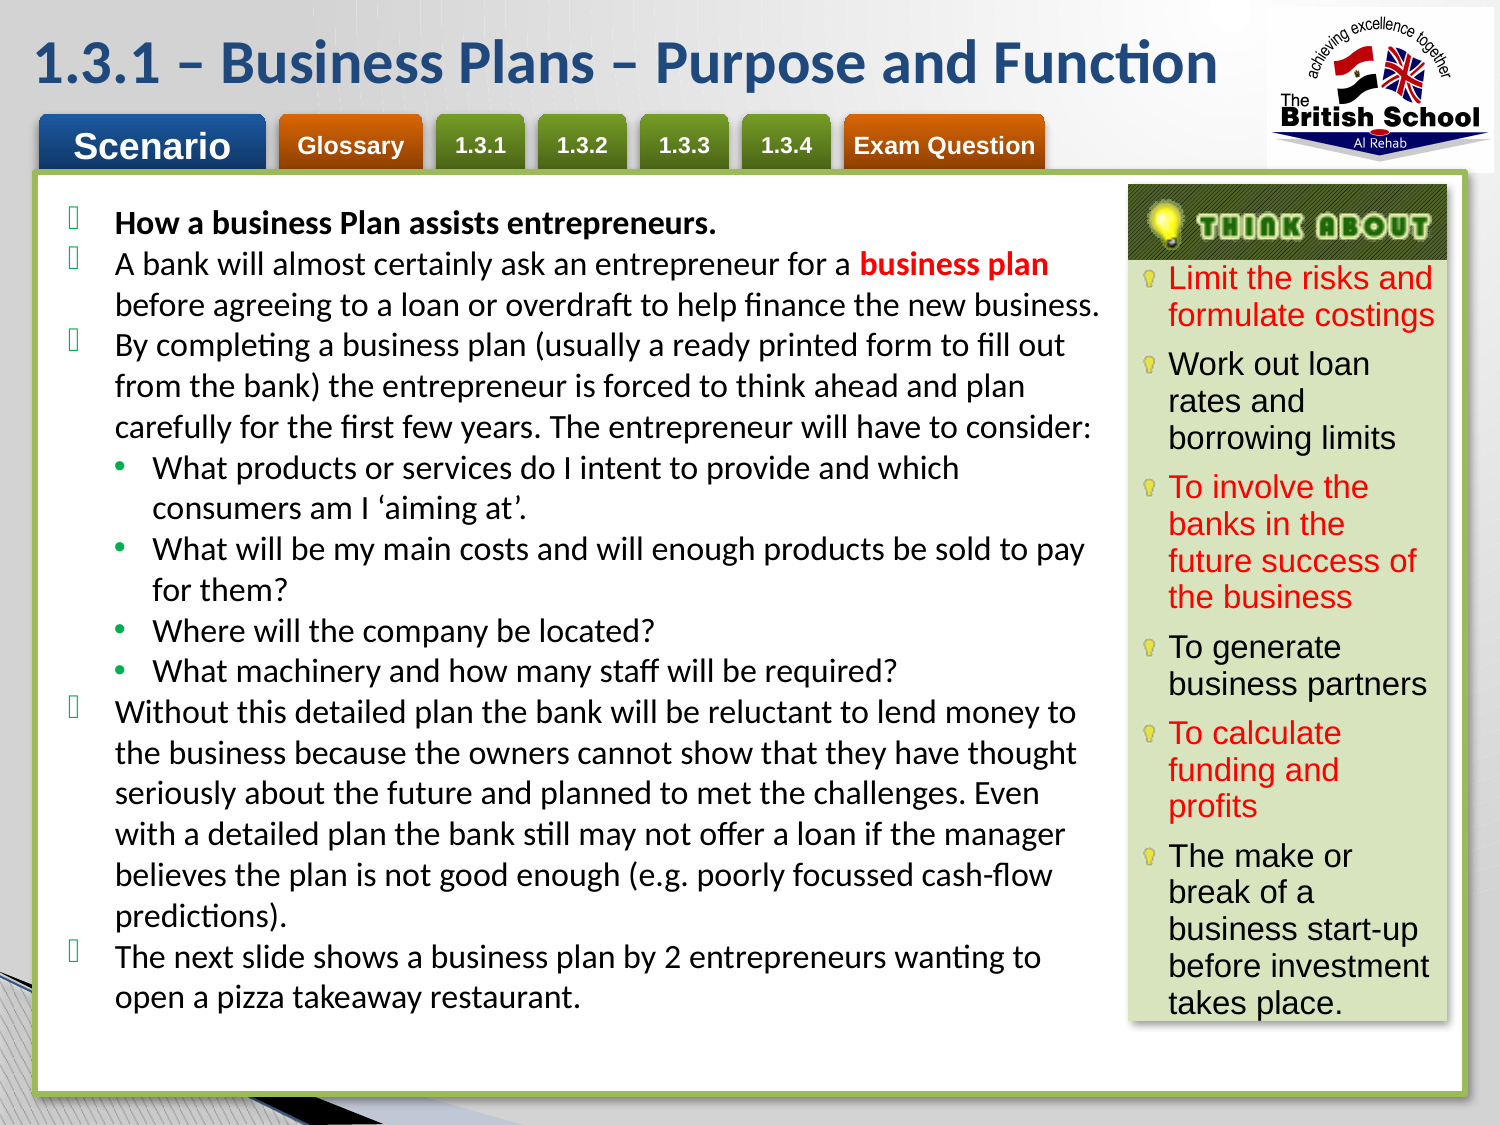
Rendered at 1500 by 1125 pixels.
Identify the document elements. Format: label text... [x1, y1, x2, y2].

picture [1139, 635, 1159, 659]
table_header [1128, 184, 1447, 260]
table_cell Limit the risks and formulate costings Work out loan rates and borrowing limits To involve the banks in the future success of the business To generate business partners To calculate funding and profits The make or break of a business start-up before investment takes place. [1128, 260, 1447, 1021]
picture [1139, 266, 1159, 290]
text_box How a business Plan assists entrepreneurs. A bank will almost certainly ask an entrepreneur for a business plan before agreeing to a loan or overdraft to help finance the new business. By completing a business plan (usually a ready printed form to fill out from the bank) the entrepreneur is forced to think ahead and plan carefully for the first few years. The entrepreneur will have to consider: What products or services do I intent to provide and which consumers am I ‘aiming at’. What will be my main costs and will enough products be sold to pay for them? Where will the company be located? What machinery and how many staff will be required? Without this detailed plan the bank will be reluctant to lend money to the business because the owners cannot show that they have thought seriously about the future and planned to met the challenges. Even with a detailed plan the bank still may not offer a loan if the manager believes the plan is not good enough (e.g. poorly focussed cash-flow predictions). The next slide shows a business plan by 2 entrepreneurs wanting to open a pizza takeaway restaurant. [53, 193, 1117, 1023]
picture [1139, 721, 1159, 745]
picture [281, 1114, 303, 1125]
picture [1267, 7, 1495, 173]
picture [1139, 844, 1159, 868]
picture [1139, 352, 1159, 376]
picture [1139, 475, 1159, 499]
title 1.3.1 – Business Plans – Purpose and Function [17, 7, 1282, 110]
picture [1146, 195, 1436, 256]
